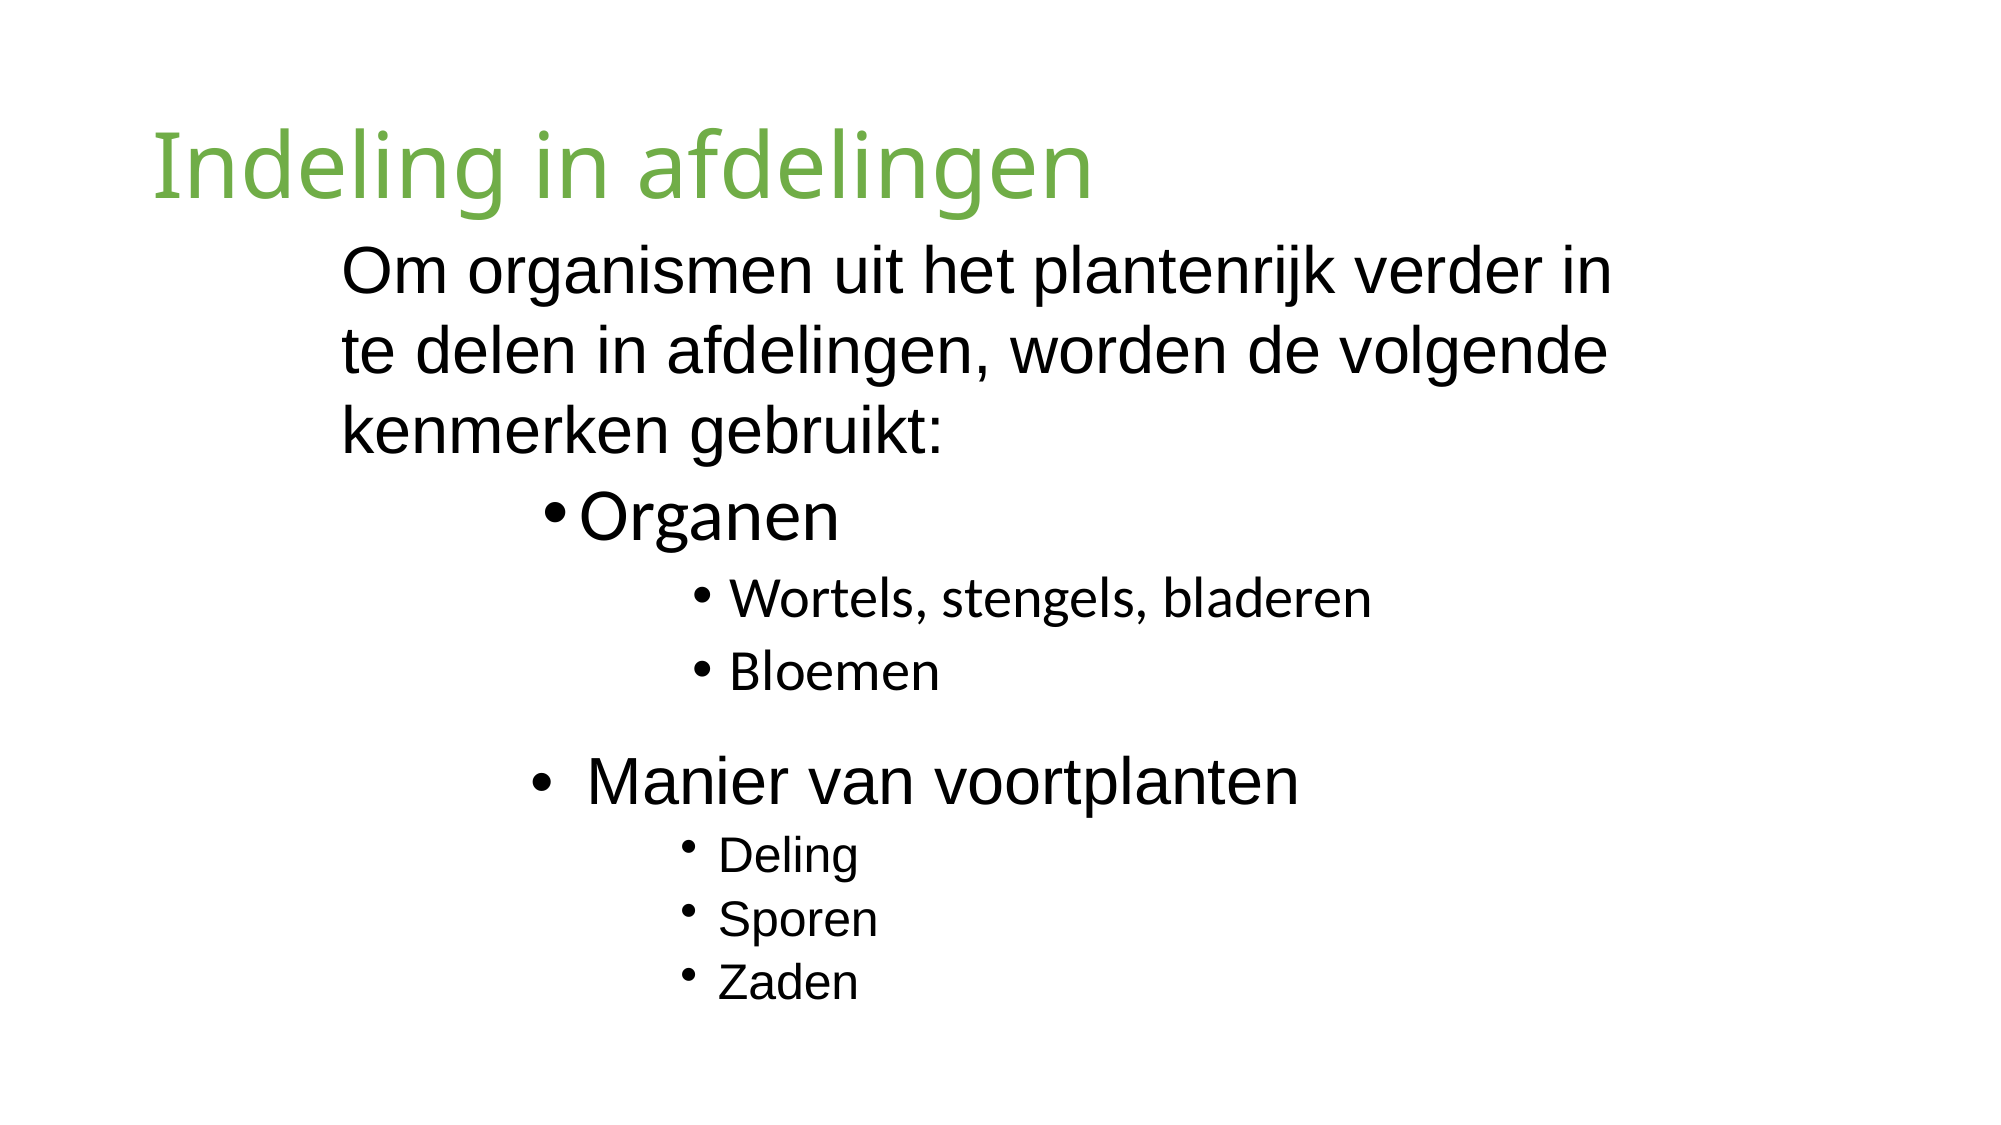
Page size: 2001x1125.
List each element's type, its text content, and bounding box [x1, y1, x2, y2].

text_box Om organismen uit het plantenrijk verder in te delen in afdelingen, worden de volgende kenmerken gebruikt: [326, 278, 1677, 485]
title Indeling in afdelingen [137, 59, 1863, 278]
text_box • Manier van voortplanten Deling Sporen Zaden [515, 739, 1343, 1035]
list Organen Wortels, stengels, bladeren Bloemen [527, 485, 1461, 811]
